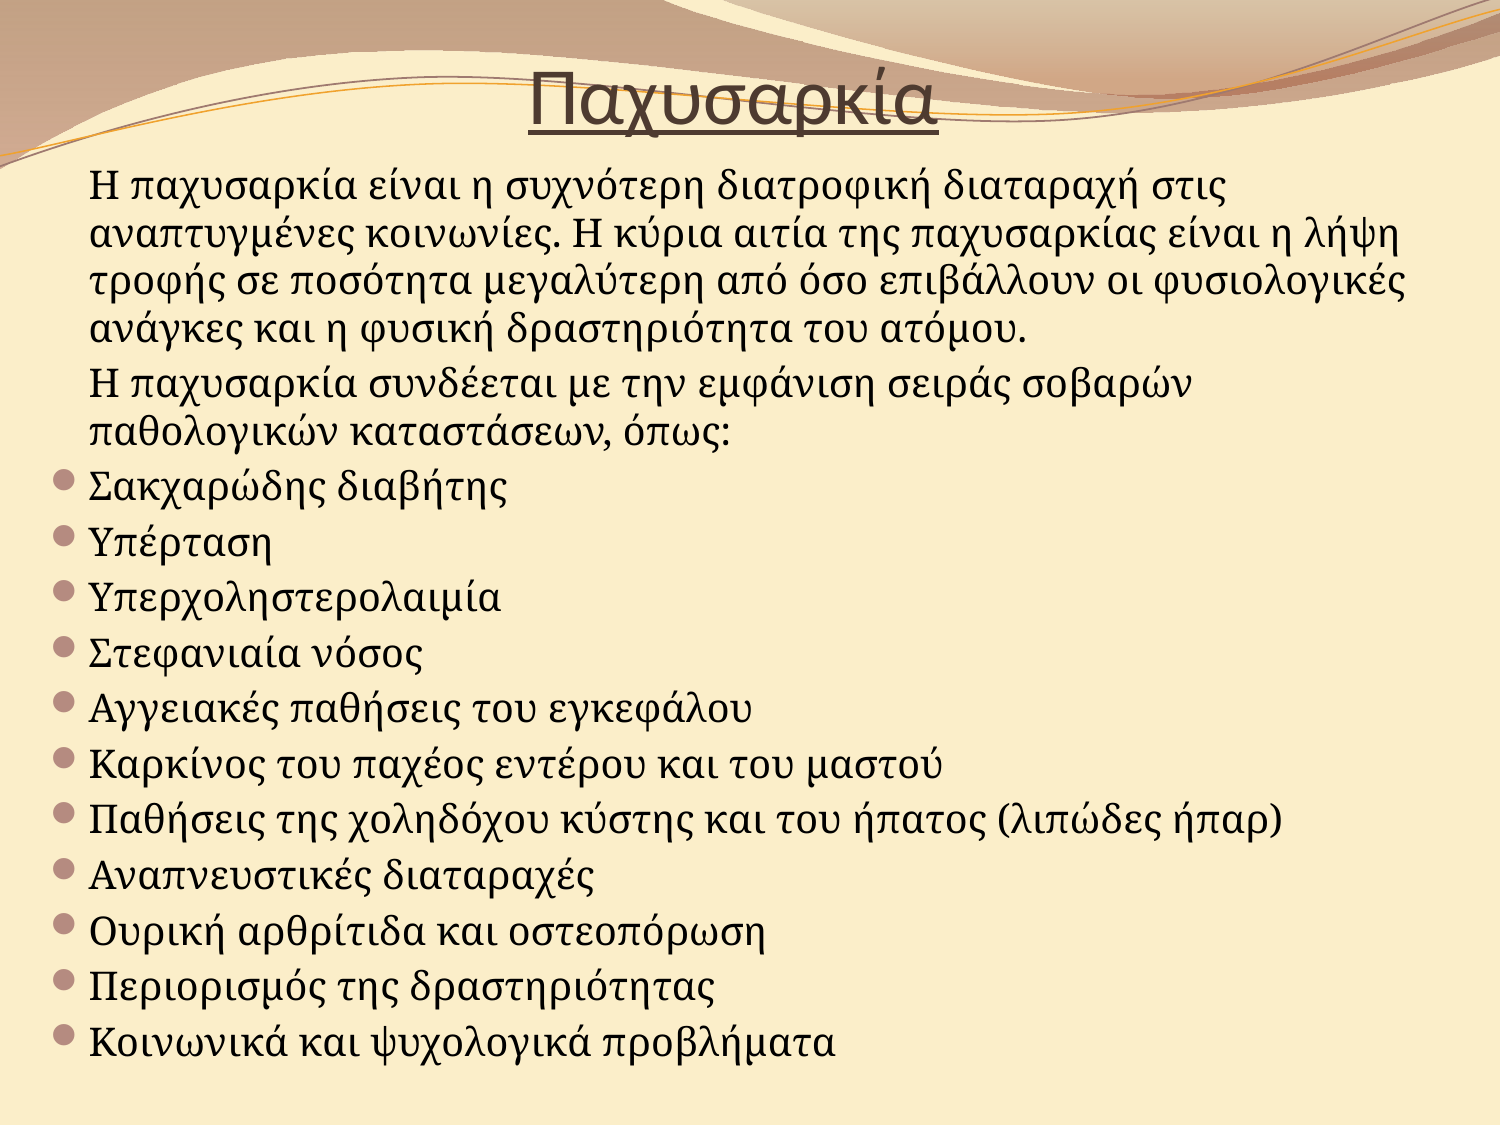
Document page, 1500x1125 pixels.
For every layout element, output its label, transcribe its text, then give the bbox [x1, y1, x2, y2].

list Η παχυσαρκία είναι η συχνότερη διατροφική διαταραχή στις αναπτυγμένες κοινωνίες. Η κύρια αιτία της παχυσαρκίας είναι η λήψη τροφής σε ποσότητα μεγαλύτερη από όσο επιβάλλουν οι φυσιολογικές ανάγκες και η φυσική δραστηριότητα του ατόμου. Η παχυσαρκία συνδέεται με την εμφάνιση σειράς σοβαρών παθολογικών καταστάσεων, όπως: Σακχαρώδης διαβήτης Υπέρταση Υπερχοληστερολαιμία Στεφανιαία νόσος Αγγειακές παθήσεις του εγκεφάλου Καρκίνος του παχέος εντέρου και του μαστού Παθήσεις της χοληδόχου κύστης και του ήπατος (λιπώδες ήπαρ) Αναπνευστικές διαταραχές Ουρική αρθρίτιδα και οστεοπόρωση Περιορισμός της δραστηριότητας Κοινωνικά και ψυχολογικά προβλήματα [35, 152, 1442, 1086]
title Παχυσαρκία [58, 35, 1409, 141]
